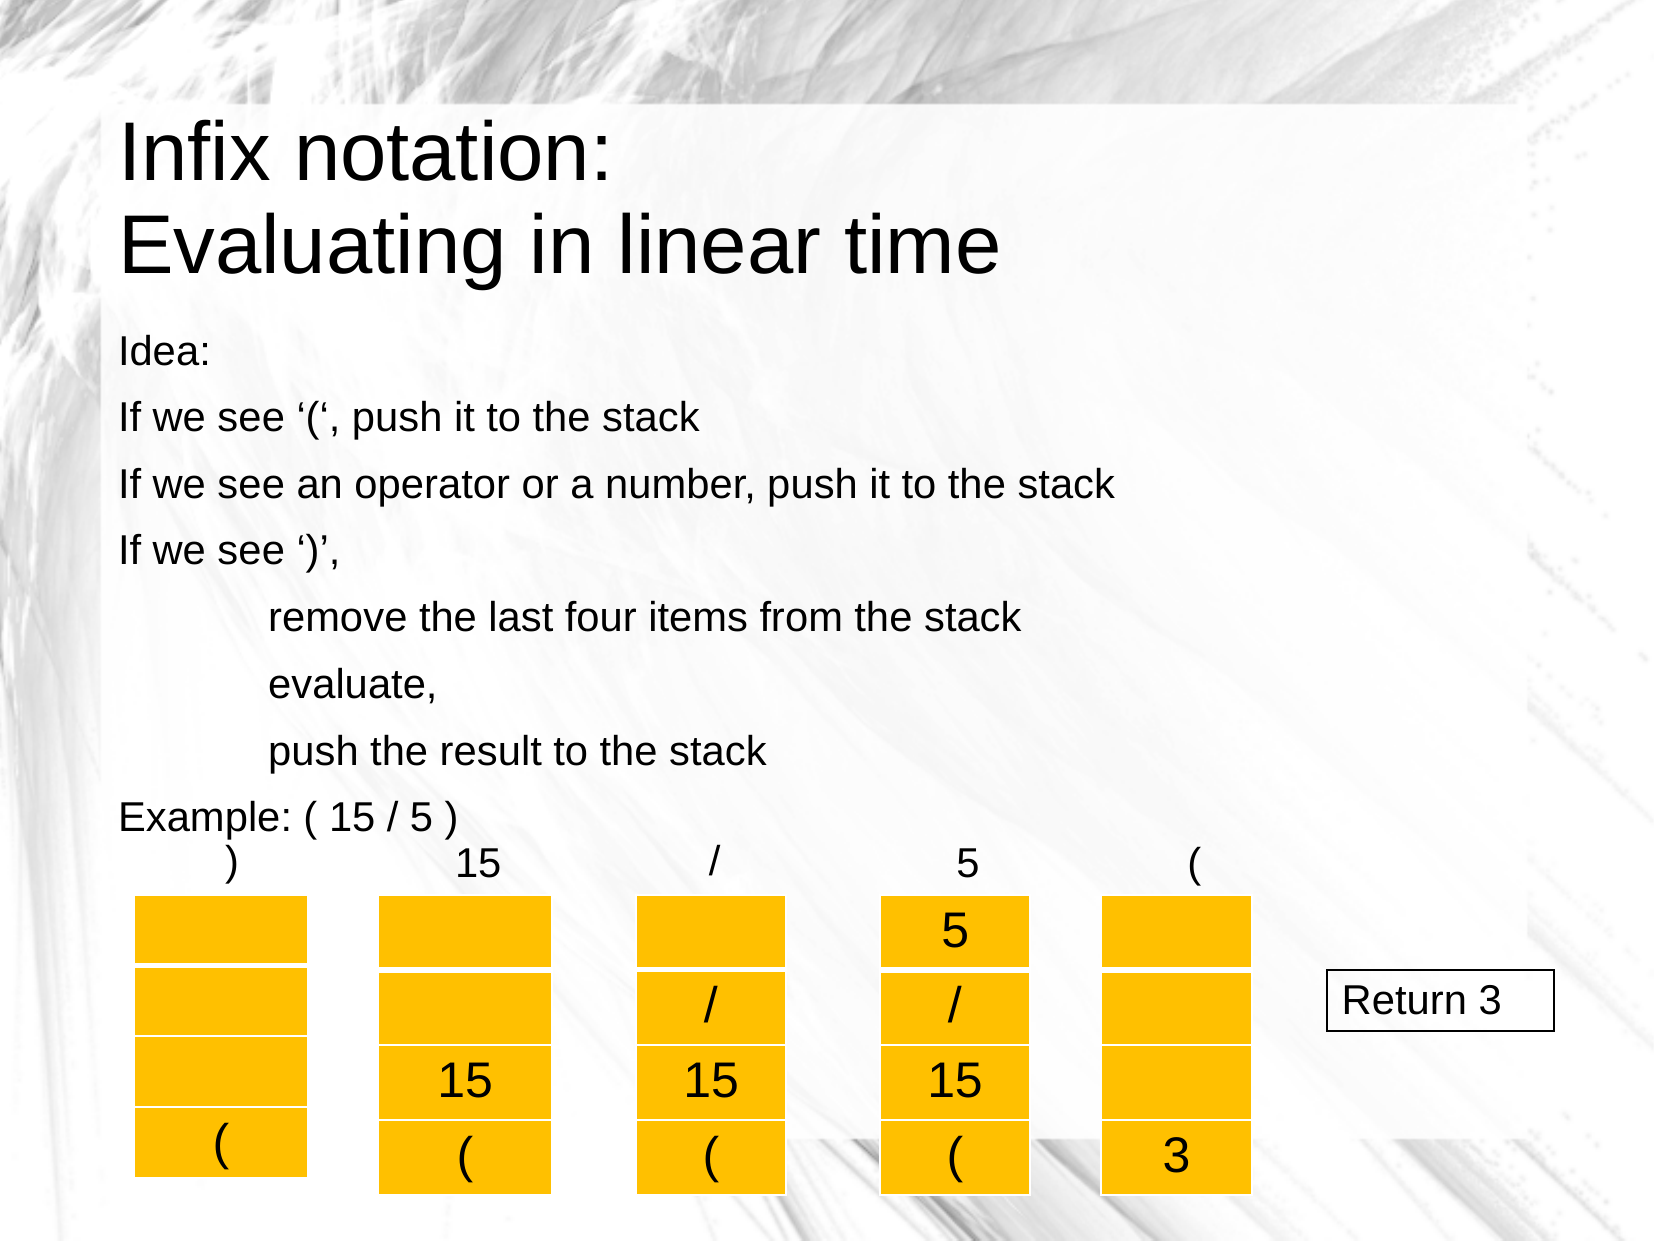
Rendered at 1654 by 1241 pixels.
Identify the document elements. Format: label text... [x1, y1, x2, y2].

text_box Return 3 [1326, 970, 1554, 1032]
table_cell ( [135, 1108, 307, 1177]
table_cell / [881, 973, 1029, 1044]
table_cell [135, 968, 307, 1035]
list Idea: If we see ‘(‘, push it to the stack If we see an operator or a number, push it to the stack If we see ‘)’, remove the last four items from the stack evaluate, push the result to the stack Example: ( 15 / 5 ) [118, 319, 1571, 1109]
text_box ( [139, 830, 254, 892]
table_cell [1102, 1046, 1251, 1119]
title Infix notation: Evaluating in linear time [118, 93, 1506, 299]
table_cell ( [881, 1121, 1029, 1194]
picture [0, 0, 1654, 1241]
table_cell [1102, 973, 1251, 1044]
table_header [135, 896, 307, 963]
table_cell ( [379, 1121, 551, 1194]
table_cell [379, 973, 551, 1044]
table_header [1102, 896, 1251, 967]
table_cell [135, 1037, 307, 1106]
table_cell / [637, 972, 785, 1044]
text_box ) [1116, 832, 1217, 894]
table_header [379, 896, 551, 967]
text_box 15 [401, 832, 517, 894]
table_header [637, 896, 785, 967]
table_cell 3 [1102, 1121, 1251, 1194]
text_box / [669, 830, 736, 893]
table_cell 15 [379, 1046, 551, 1119]
table_cell 15 [881, 1046, 1029, 1119]
text_box 5 [895, 832, 995, 894]
table_header 5 [881, 896, 1029, 967]
table_cell 15 [637, 1046, 785, 1119]
table_cell ( [637, 1121, 785, 1194]
